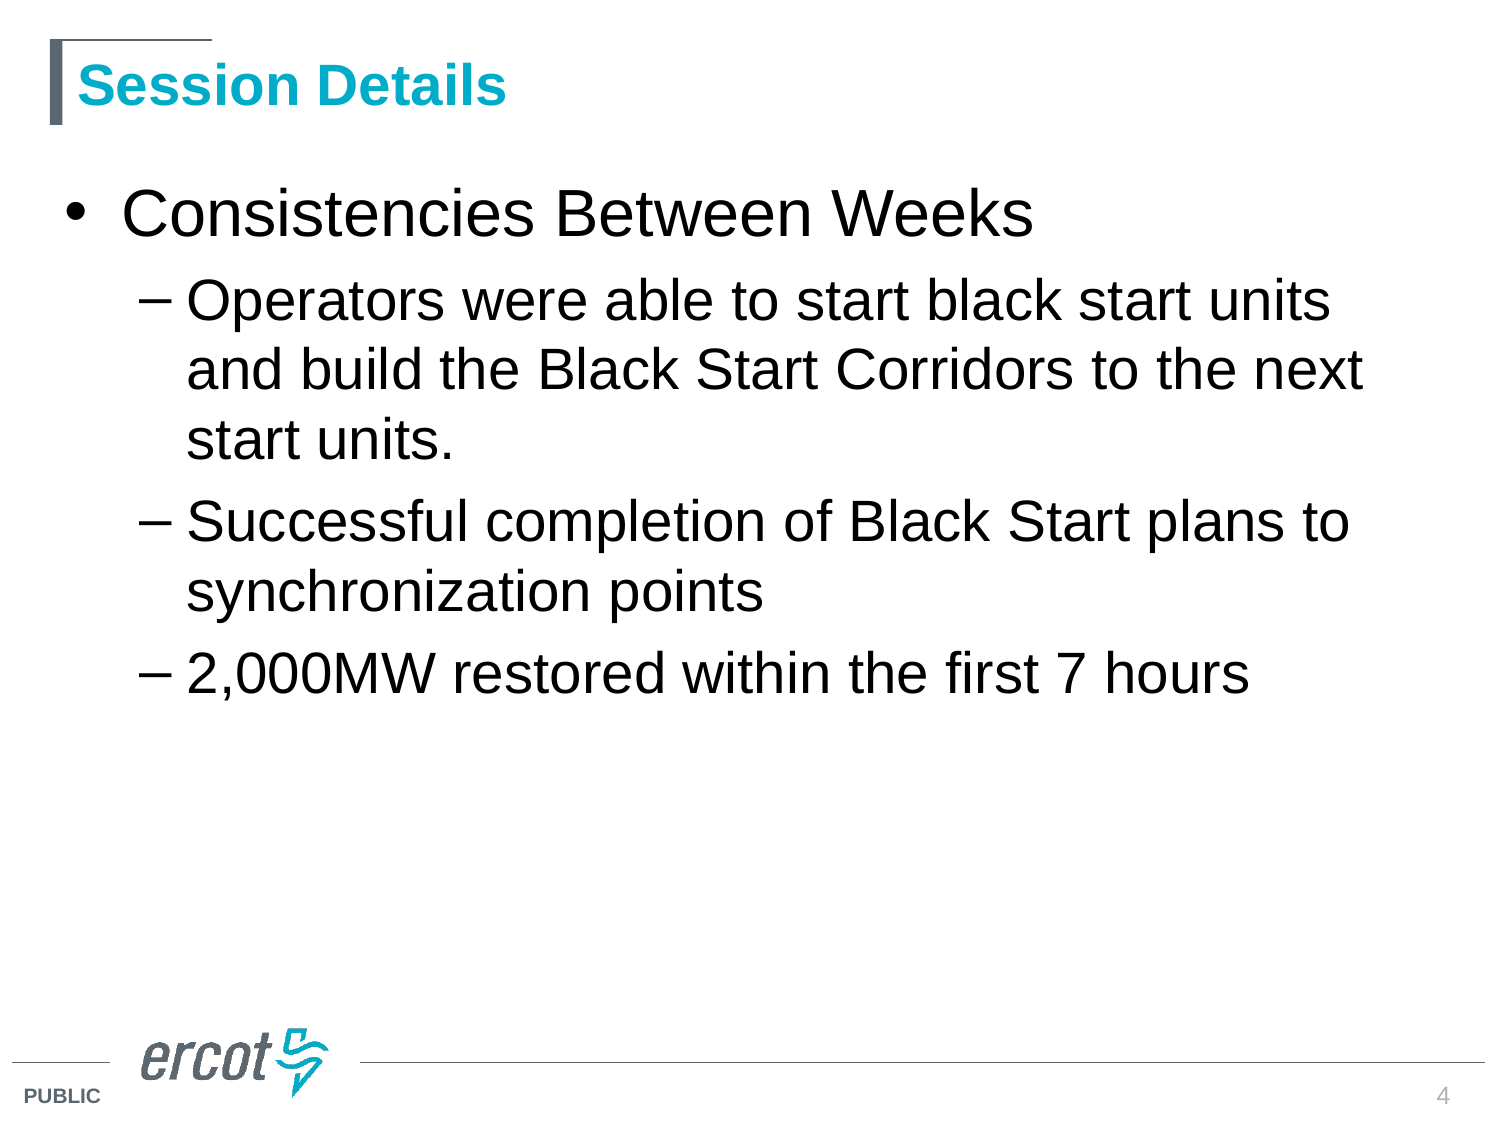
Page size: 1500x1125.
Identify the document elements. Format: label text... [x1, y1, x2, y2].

picture [137, 1024, 332, 1100]
slide_number 4 [1400, 1076, 1488, 1113]
title Session Details [62, 39, 1450, 125]
list Consistencies Between Weeks Operators were able to start black start units and build the Black Start Corridors to the next start units. Successful completion of Black Start plans to synchronization points 2,000MW restored within the first 7 hours [50, 162, 1450, 992]
